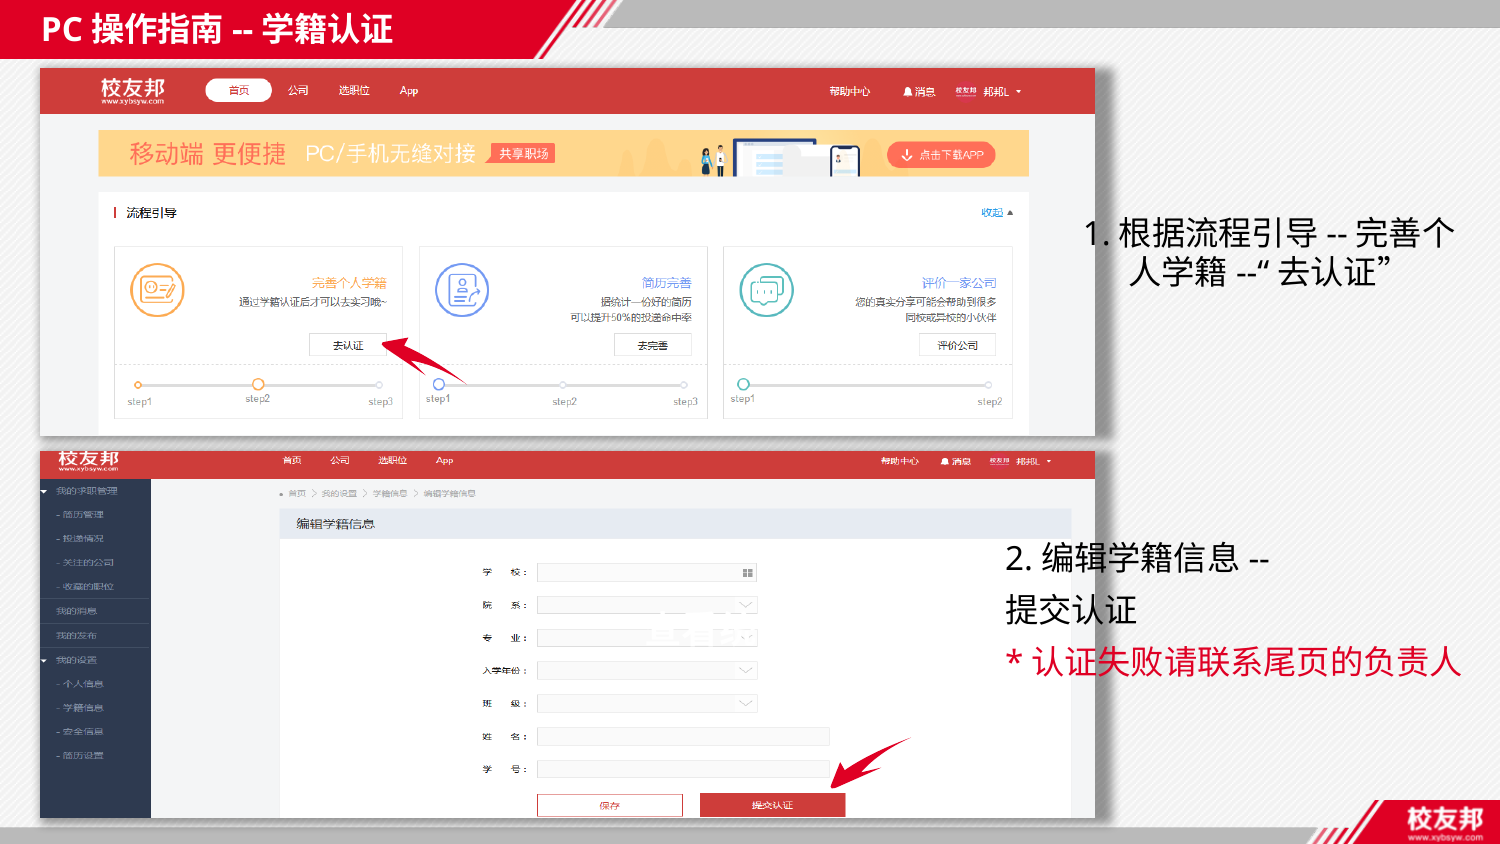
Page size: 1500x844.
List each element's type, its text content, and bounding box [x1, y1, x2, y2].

text_box PC操作指南--学籍认证 [24, 1, 521, 56]
text_box 1.根据流程引导--完善个人学籍--“去认证” [1095, 204, 1487, 299]
text_box 2.编辑学籍信息-- 提交认证 *认证失败请联系尾页的负责人 [1095, 530, 1500, 689]
picture [0, 0, 1500, 844]
